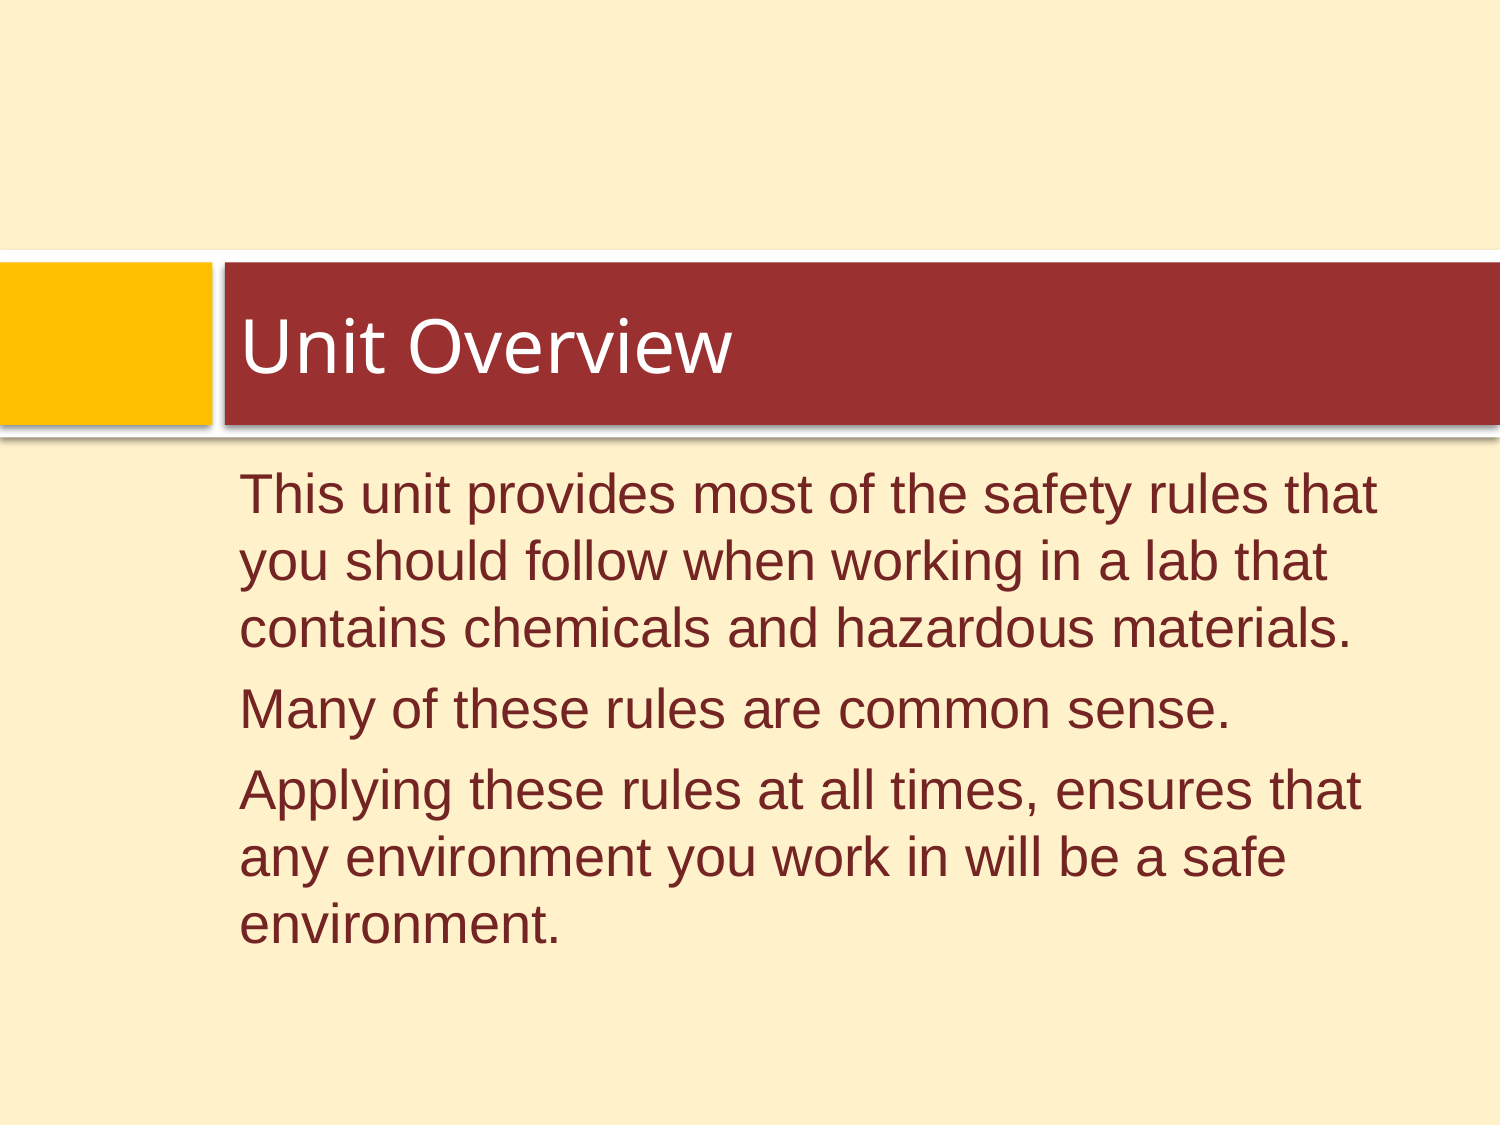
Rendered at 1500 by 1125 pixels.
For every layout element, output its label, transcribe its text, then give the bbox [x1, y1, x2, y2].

list This unit provides most of the safety rules that you should follow when working in a lab that contains chemicals and hazardous materials. Many of these rules are common sense. Applying these rules at all times, ensures that any environment you work in will be a safe environment. [225, 450, 1394, 1008]
title Unit Overview [225, 262, 1475, 425]
